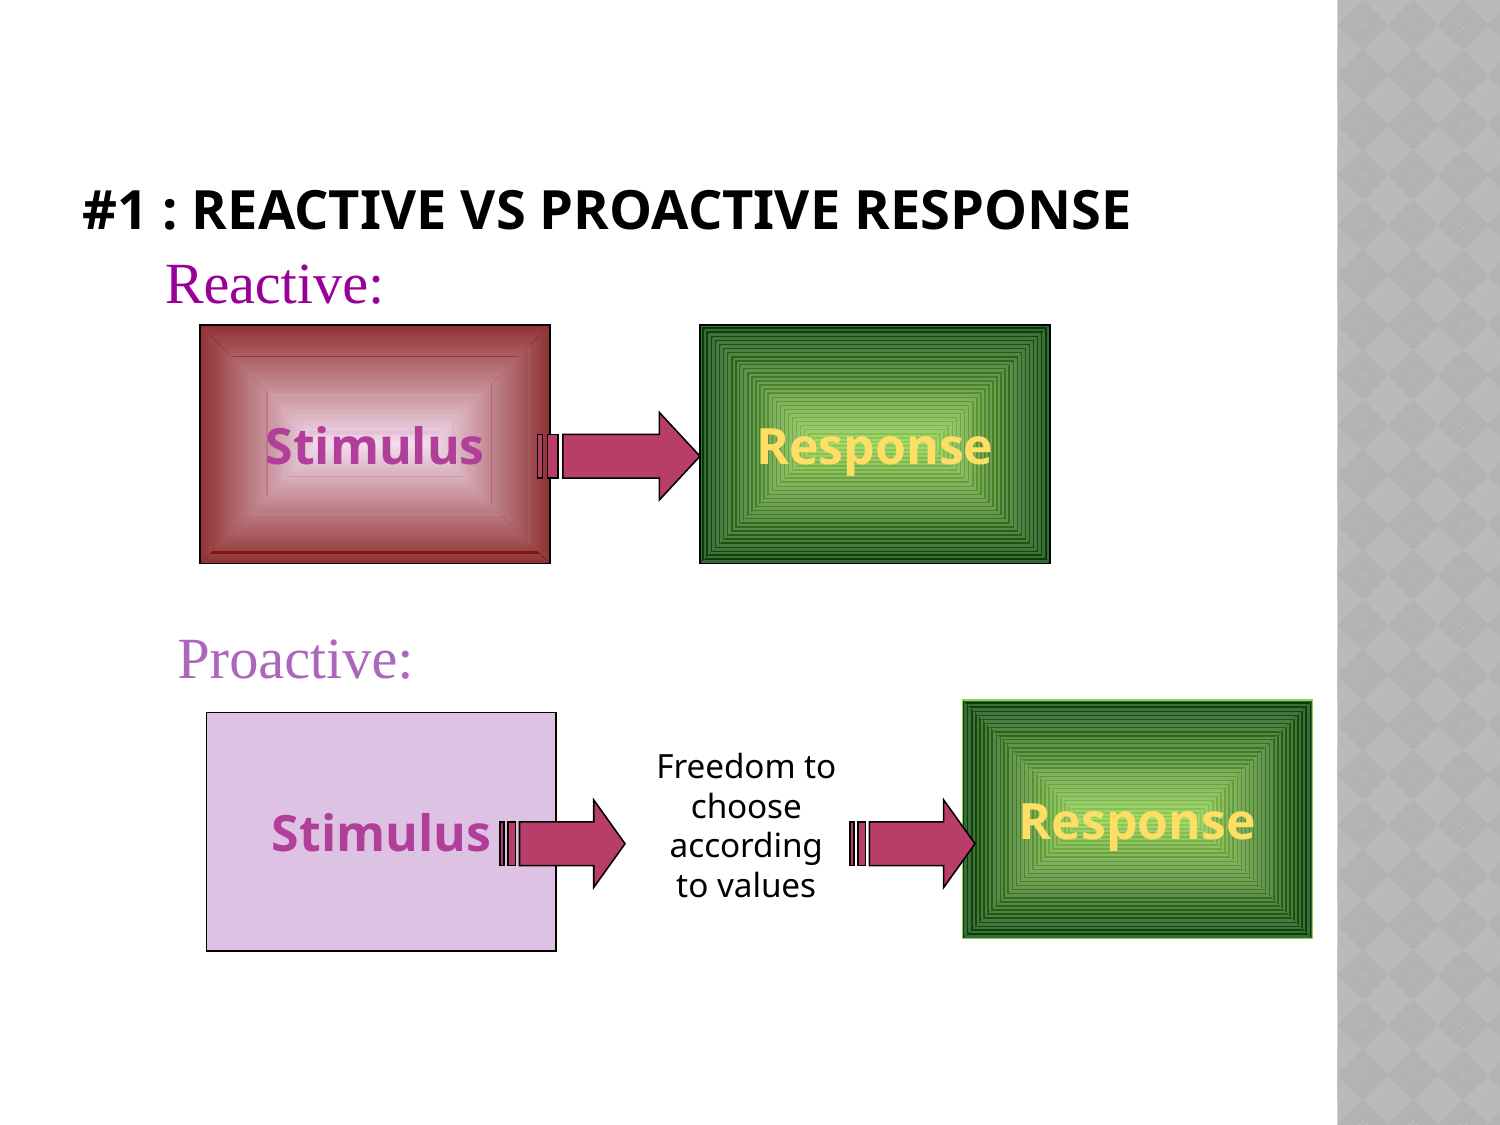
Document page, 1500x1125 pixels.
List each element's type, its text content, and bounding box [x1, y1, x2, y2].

text_box [869, 799, 976, 888]
text_box [519, 799, 626, 888]
text_box [500, 821, 504, 866]
text_box Reactive: [150, 237, 400, 323]
text_box Stimulus [206, 712, 557, 952]
text_box [547, 434, 558, 479]
text_box Freedom to choose according to values [641, 737, 852, 912]
text_box [562, 412, 700, 500]
text_box Stimulus [200, 324, 550, 564]
text_box [857, 821, 866, 866]
title #1 : Reactive VS Proactive Response [75, 52, 1263, 240]
text_box [507, 821, 516, 866]
text_box [537, 434, 543, 479]
text_box Response [699, 324, 1050, 564]
text_box Proactive: [162, 612, 429, 698]
text_box Response [962, 699, 1313, 939]
